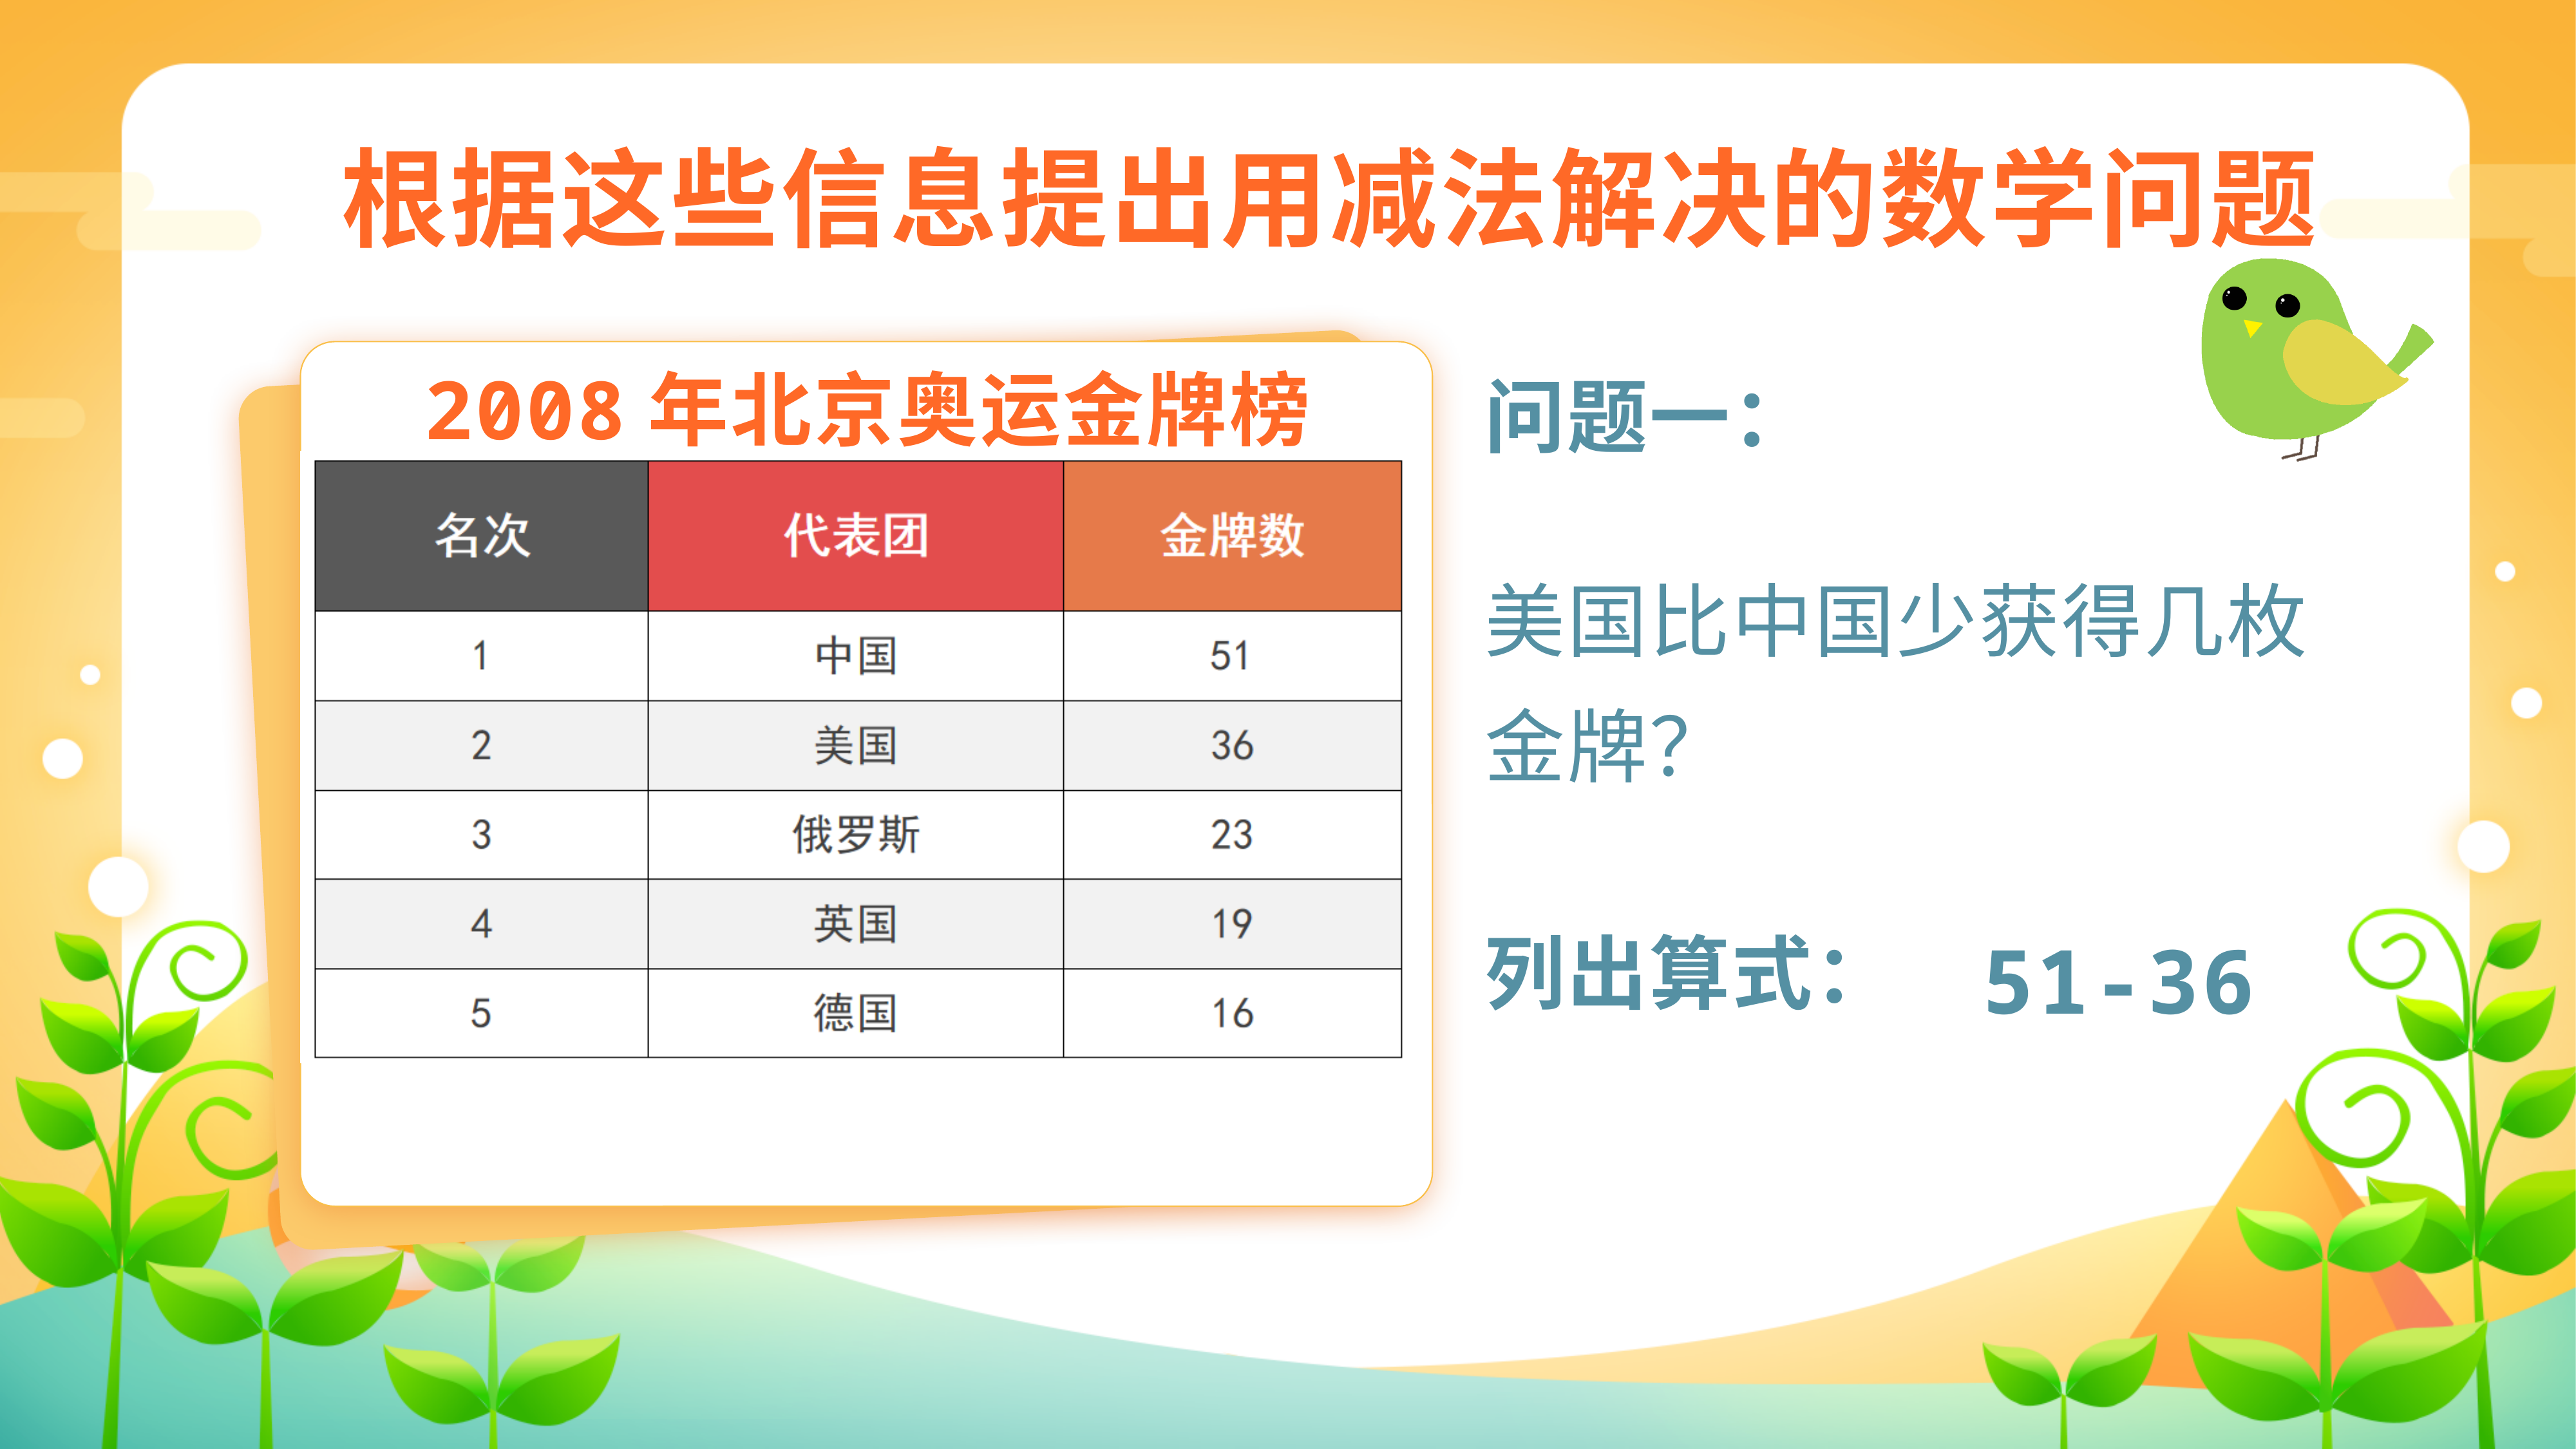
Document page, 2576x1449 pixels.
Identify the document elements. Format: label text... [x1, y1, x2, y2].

text_box 51-36 [1971, 893, 2311, 1065]
text_box 列出算式： [2311, 893, 2362, 1065]
text_box 2008年北京奥运金牌榜 [395, 380, 1337, 435]
text_box [238, 384, 653, 1251]
text_box 美国比中国少获得几枚金牌？ [1473, 541, 2362, 893]
title 根据这些信息提出用减法解决的数学问题 [237, 100, 2421, 291]
picture [0, 0, 2576, 1449]
text_box 列出算式： [1473, 893, 1971, 1065]
text_box [299, 341, 1434, 1208]
text_box 问题一： [1473, 337, 2362, 509]
